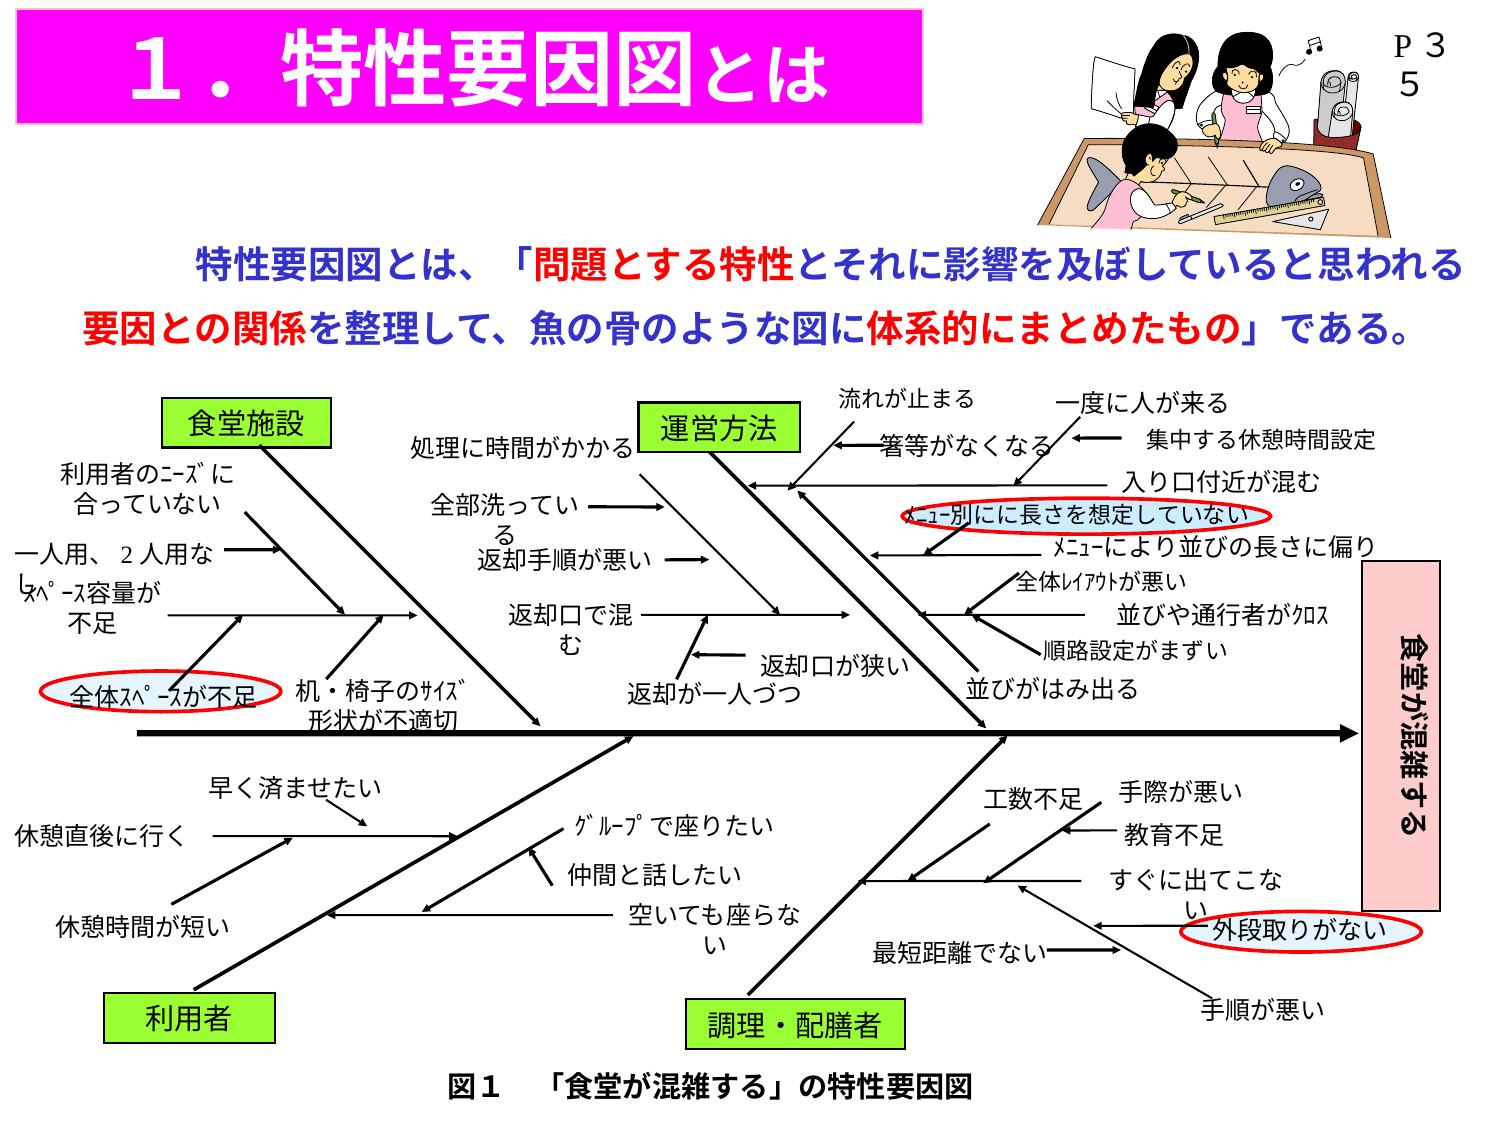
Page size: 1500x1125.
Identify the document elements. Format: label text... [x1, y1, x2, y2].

text_box 特性要因図とは、「問題とする特性とそれに影響を及ぼしていると思われる 要因との関係を整理して、魚の骨のような図に体系的にまとめたもの」である。 [48, 233, 1500, 358]
text_box １．特性要因図とは [16, 8, 924, 124]
text_box P３５ [1378, 16, 1500, 111]
picture [1036, 30, 1392, 240]
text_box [0, 377, 1441, 1112]
